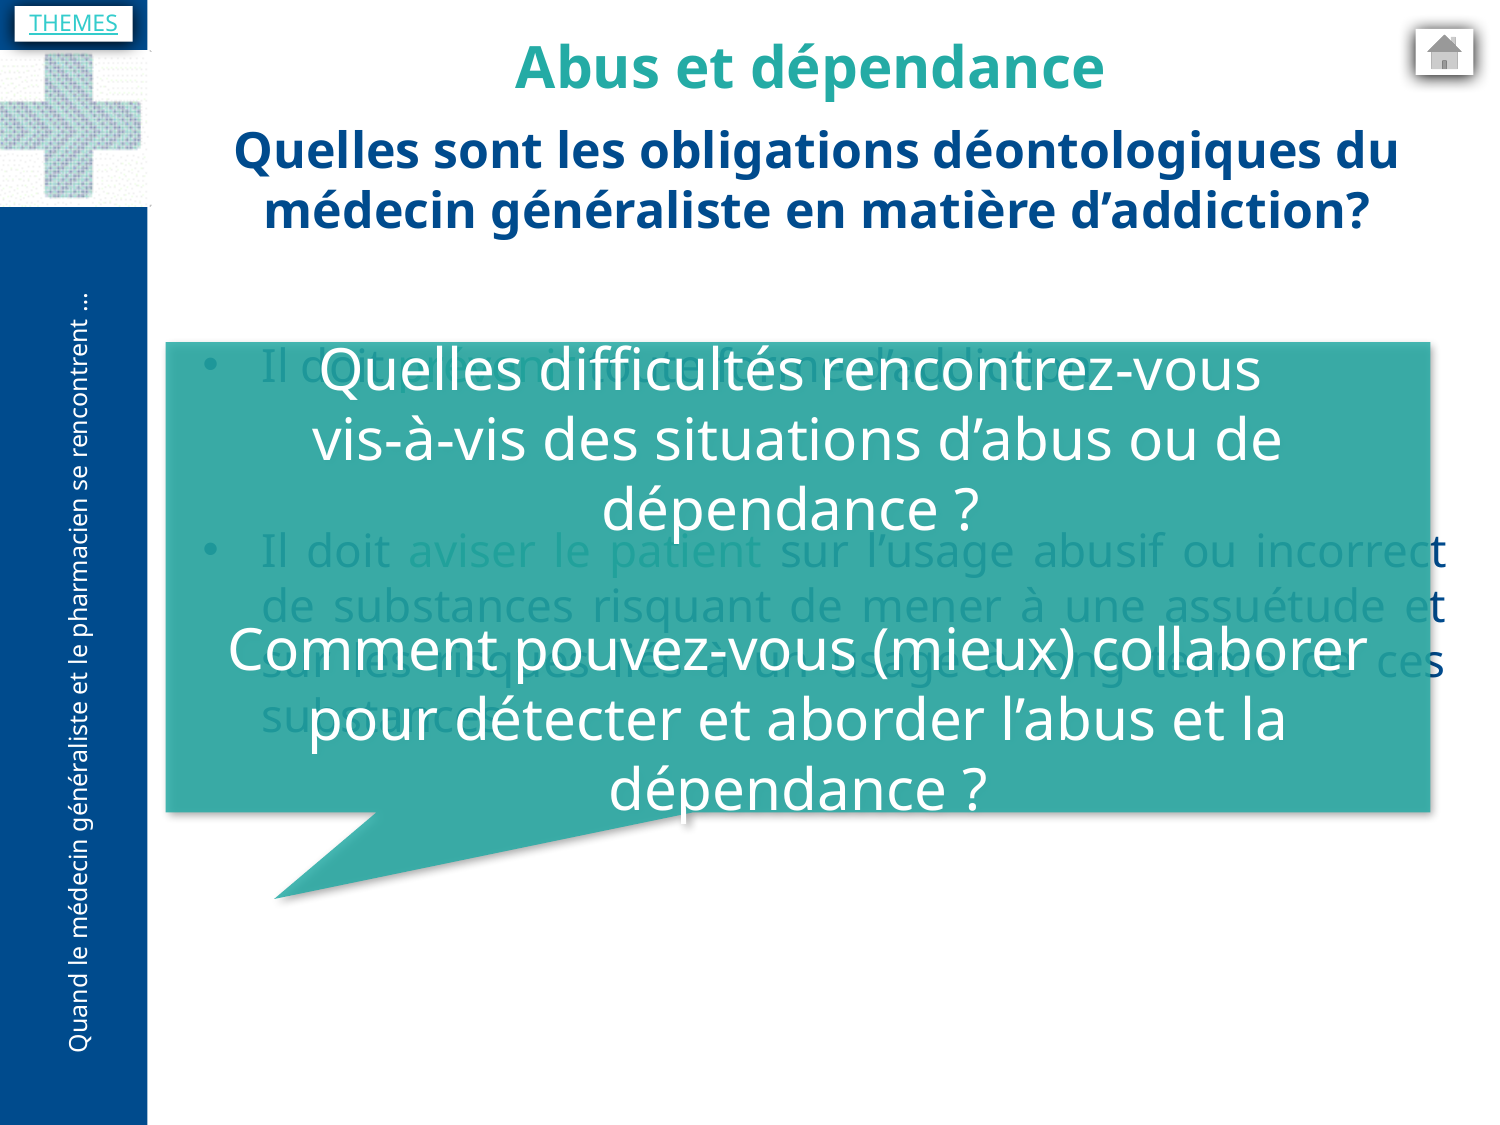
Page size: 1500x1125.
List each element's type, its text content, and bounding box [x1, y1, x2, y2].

list Il doit prévenir toute forme d’addiction Il doit aviser le patient sur l’usage abusif ou incorrect de substances risquant de mener à une assuétude et sur les risques liés à un usage à long terme de ces substances [187, 328, 1463, 1125]
picture [0, 50, 152, 207]
text_box [1415, 28, 1474, 76]
text_box Quelles difficultés rencontrez-vous vis-à-vis des situations d’abus ou de dépendance ? Comment pouvez-vous (mieux) collaborer pour détecter et aborder l’abus et la dépendance ? [164, 341, 1432, 900]
text_box Quelles sont les obligations déontologiques du médecin généraliste en matière d’addiction? [165, 111, 1469, 246]
list Abus et dépendance [159, 30, 1463, 125]
text_box THEMES [14, 5, 134, 42]
